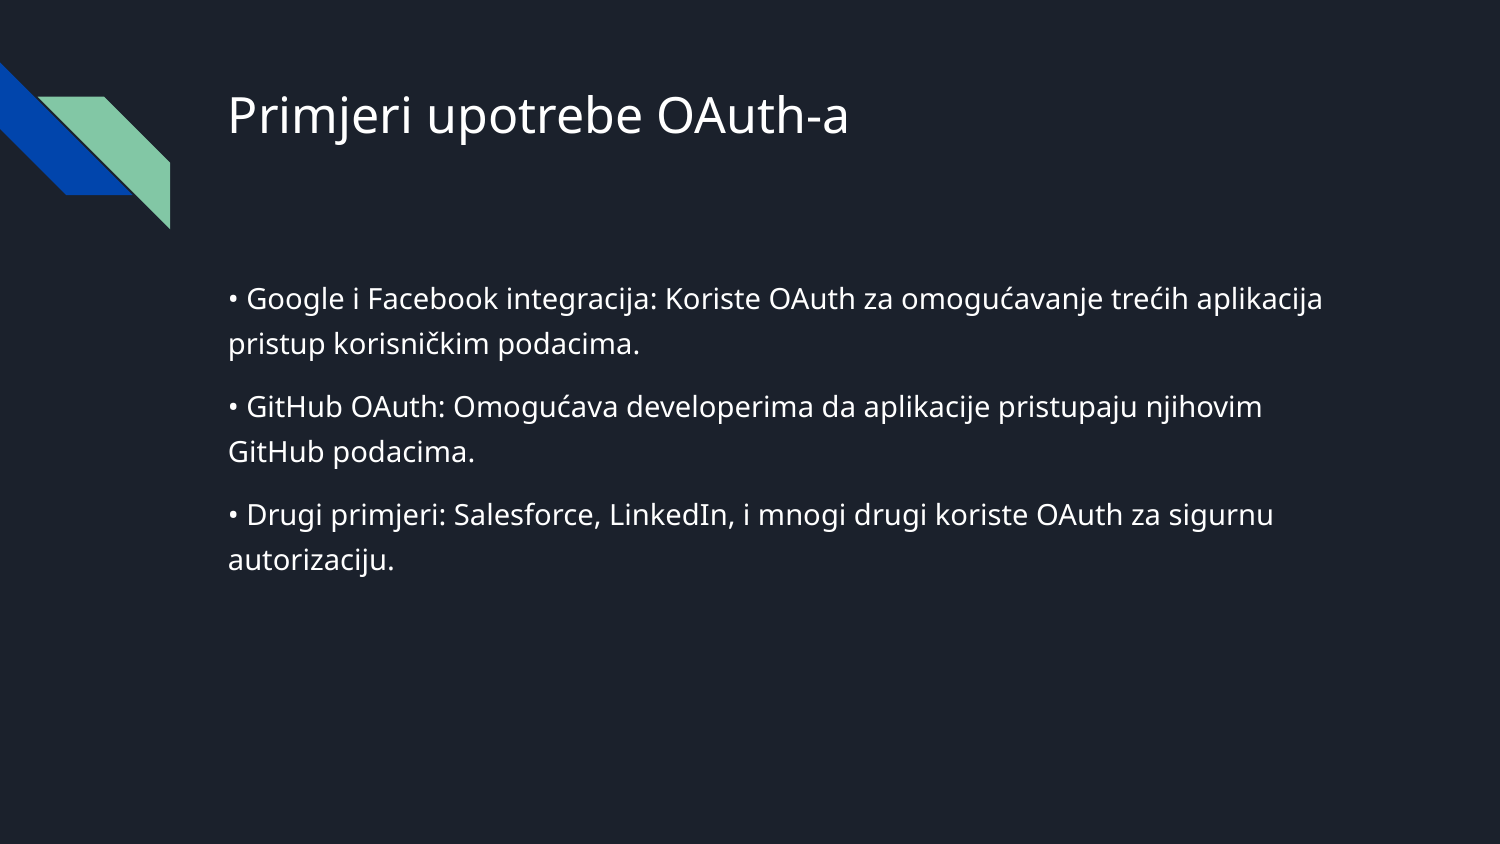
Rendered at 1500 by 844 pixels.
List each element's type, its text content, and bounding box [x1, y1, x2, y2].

title Primjeri upotrebe OAuth-a [212, 64, 1368, 215]
list • Google i Facebook integracija: Koriste OAuth za omogućavanje trećih aplikacija pristup korisničkim podacima. • GitHub OAuth: Omogućava developerima da aplikacije pristupaju njihovim GitHub podacima. • Drugi primjeri: Salesforce, LinkedIn, i mnogi drugi koriste OAuth za sigurnu autorizaciju. [212, 257, 1368, 735]
